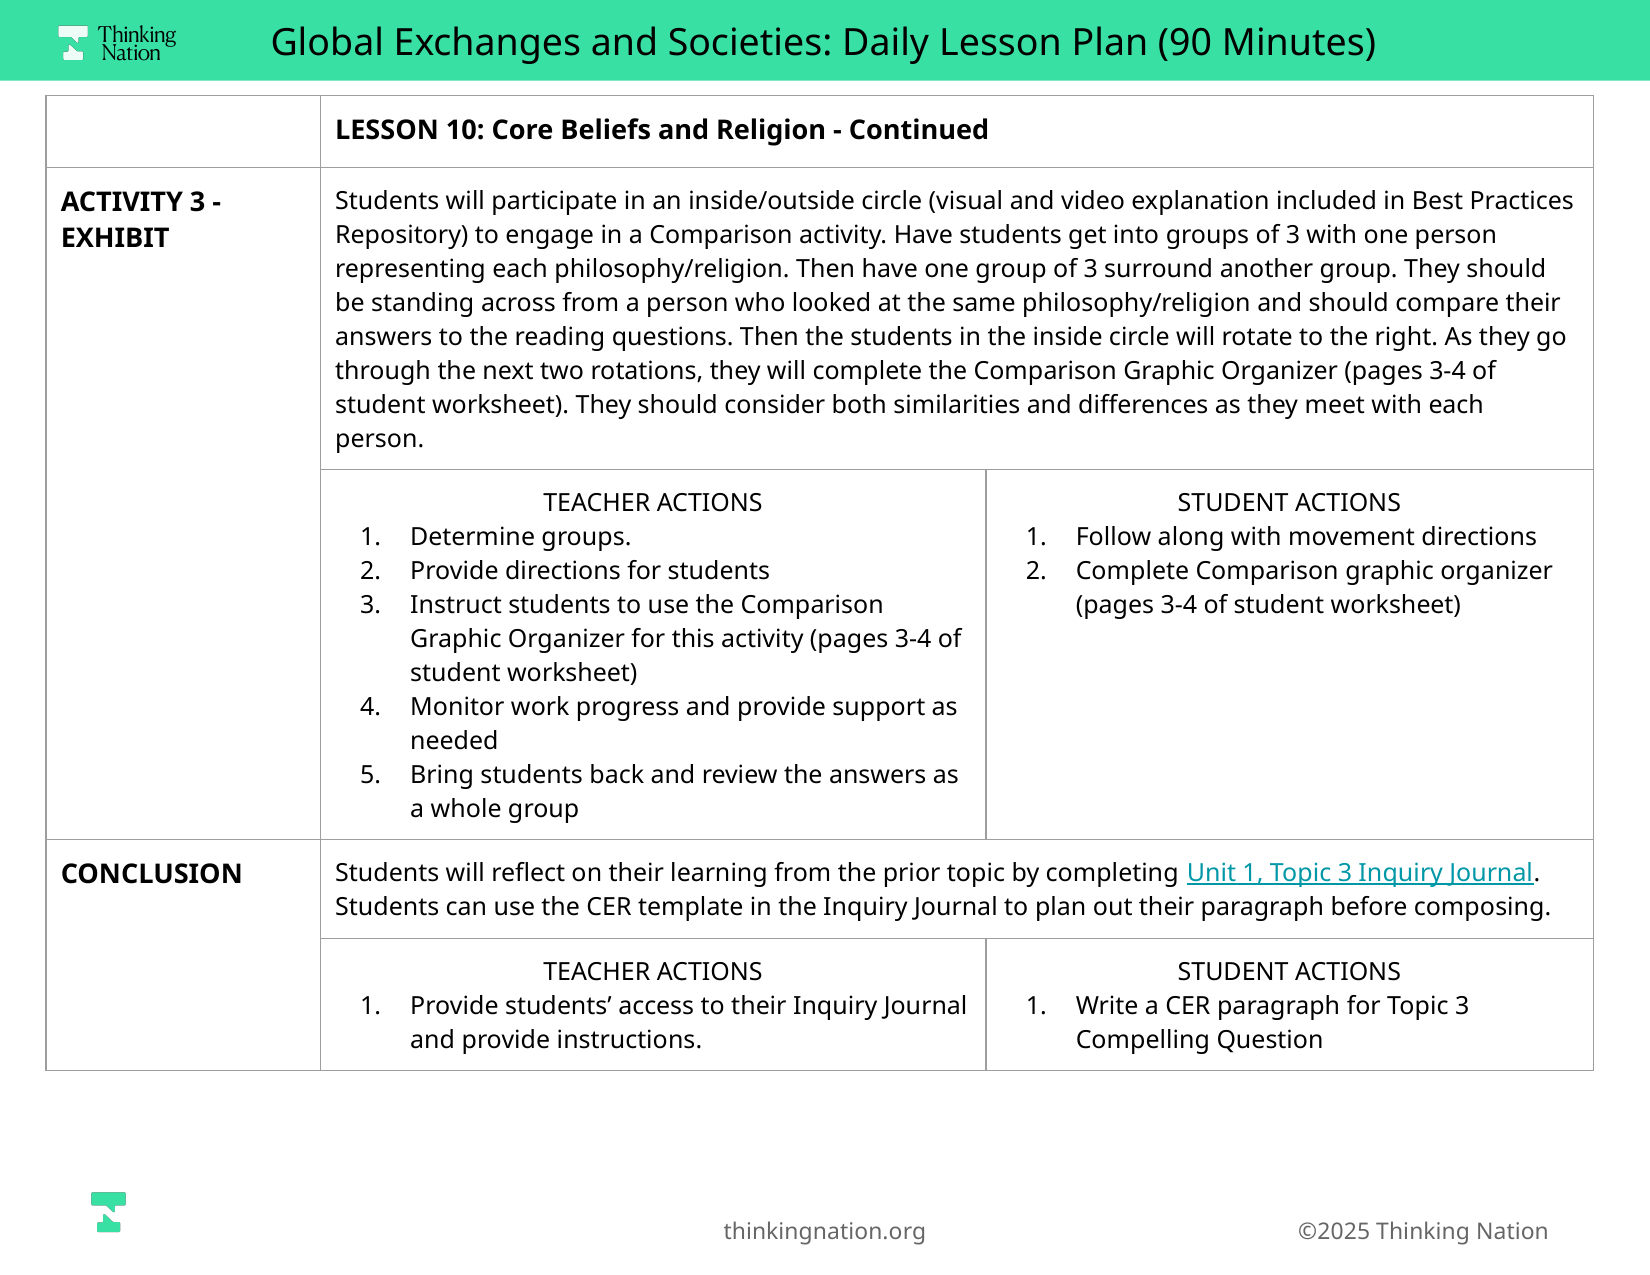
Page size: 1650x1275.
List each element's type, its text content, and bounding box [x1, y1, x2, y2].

table_cell Students will participate in an inside/outside circle (visual and video explanation included in Best Practices Repository) to engage in a Comparison activity. Have students get into groups of 3 with one person representing each philosophy/religion. Then have one group of 3 surround another group. They should be standing across from a person who looked at the same philosophy/religion and should compare their answers to the reading questions. Then the students in the inside circle will rotate to the right. As they go through the next two rotations, they will complete the Comparison Graphic Organizer (pages 3-4 of student worksheet). They should consider both similarities and differences as they meet with each person. [321, 168, 1593, 469]
text_box Global Exchanges and Societies: Daily Lesson Plan (90 Minutes) [0, 0, 1650, 81]
table_header LESSON 10: Core Beliefs and Religion - Continued [321, 96, 1593, 167]
table_cell Students will reflect on their learning from the prior topic by completing Unit 1, Topic 3 Inquiry Journal. Students can use the CER template in the Inquiry Journal to plan out their paragraph before composing. [321, 840, 1593, 938]
table_header [47, 96, 320, 167]
text_box ©2025 Thinking Nation [1174, 1200, 1566, 1240]
picture [45, 14, 180, 85]
table_cell TEACHER ACTIONS Provide students’ access to their Inquiry Journal and provide instructions. [321, 939, 985, 1070]
table_cell CONCLUSION [47, 840, 320, 1070]
table_cell STUDENT ACTIONS Write a CER paragraph for Topic 3 Compelling Question [987, 939, 1593, 1070]
text_box thinkingnation.org [629, 1200, 1021, 1240]
table_cell TEACHER ACTIONS Determine groups. Provide directions for students Instruct students to use the Comparison Graphic Organizer for this activity (pages 3-4 of student worksheet) Monitor work progress and provide support as needed Bring students back and review the answers as a whole group [321, 470, 985, 839]
table_cell ACTIVITY 3 - EXHIBIT [47, 168, 320, 839]
picture [80, 1184, 136, 1240]
table_cell STUDENT ACTIONS Follow along with movement directions Complete Comparison graphic organizer (pages 3-4 of student worksheet) [987, 470, 1593, 839]
